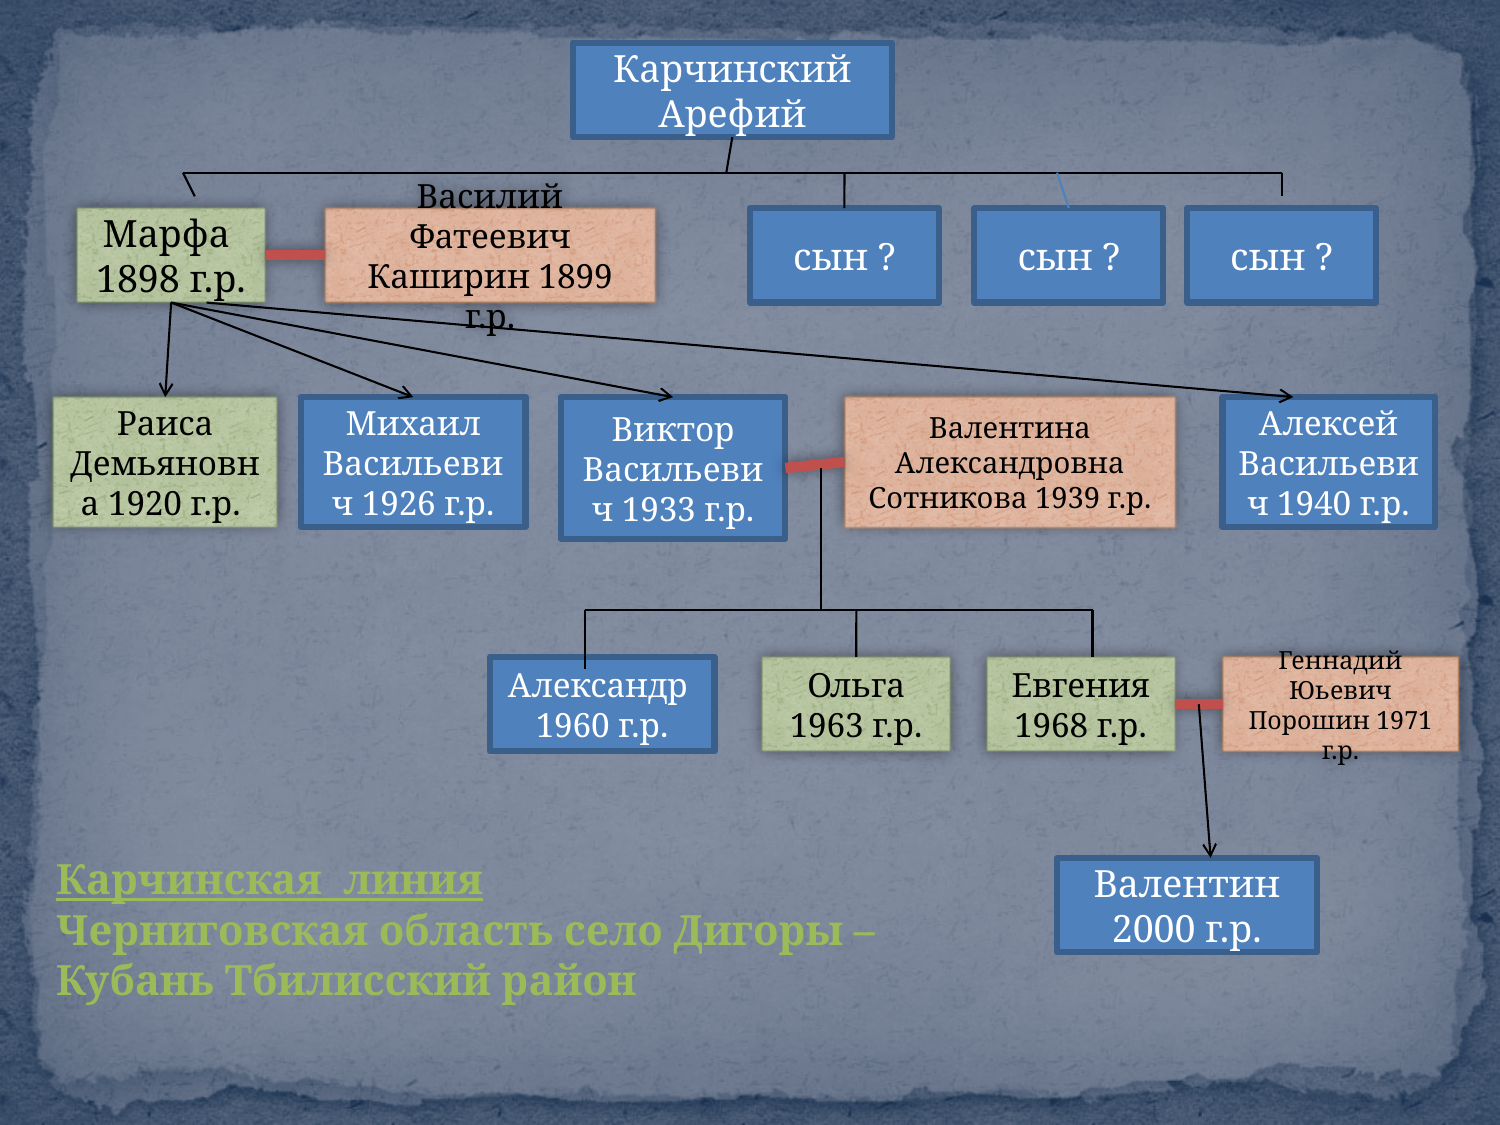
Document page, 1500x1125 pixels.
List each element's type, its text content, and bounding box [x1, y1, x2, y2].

text_box Валентина Александровна Сотникова 1939 г.р. [847, 407, 1174, 526]
text_box Геннадий Юьевич Порошин 1971 г.р. [1225, 659, 1457, 750]
text_box сын ? [747, 205, 942, 291]
text_box Валентин 2000 г.р. [1054, 855, 1320, 955]
text_box Раиса Демьяновна 1920 г.р. [55, 399, 275, 526]
text_box Алексей Васильевич 1940 г.р. [1219, 394, 1438, 530]
text_box Марфа 1898 г.р. [79, 210, 264, 301]
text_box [185, 175, 192, 194]
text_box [209, 306, 1290, 396]
text_box Евгения 1968 г.р. [989, 659, 1174, 749]
text_box Ольга 1963 г.р. [764, 659, 949, 749]
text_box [1201, 707, 1208, 856]
text_box сын ? [1184, 205, 1379, 306]
text_box Карчинская линия Черниговская область село Дигоры – Кубань Тбилисский район [41, 846, 1010, 1011]
text_box Михаил Васильевич 1926 г.р. [298, 408, 529, 530]
text_box Василий Фатеевич Каширин 1899 г.р. [327, 210, 653, 290]
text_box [1059, 175, 1066, 207]
text_box сын ? [971, 205, 1166, 291]
text_box Александр 1960 г.р. [487, 654, 718, 754]
text_box Карчинский Арефий [570, 40, 895, 140]
text_box Виктор Васильевич 1933 г.р. [558, 407, 788, 542]
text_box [173, 304, 196, 396]
